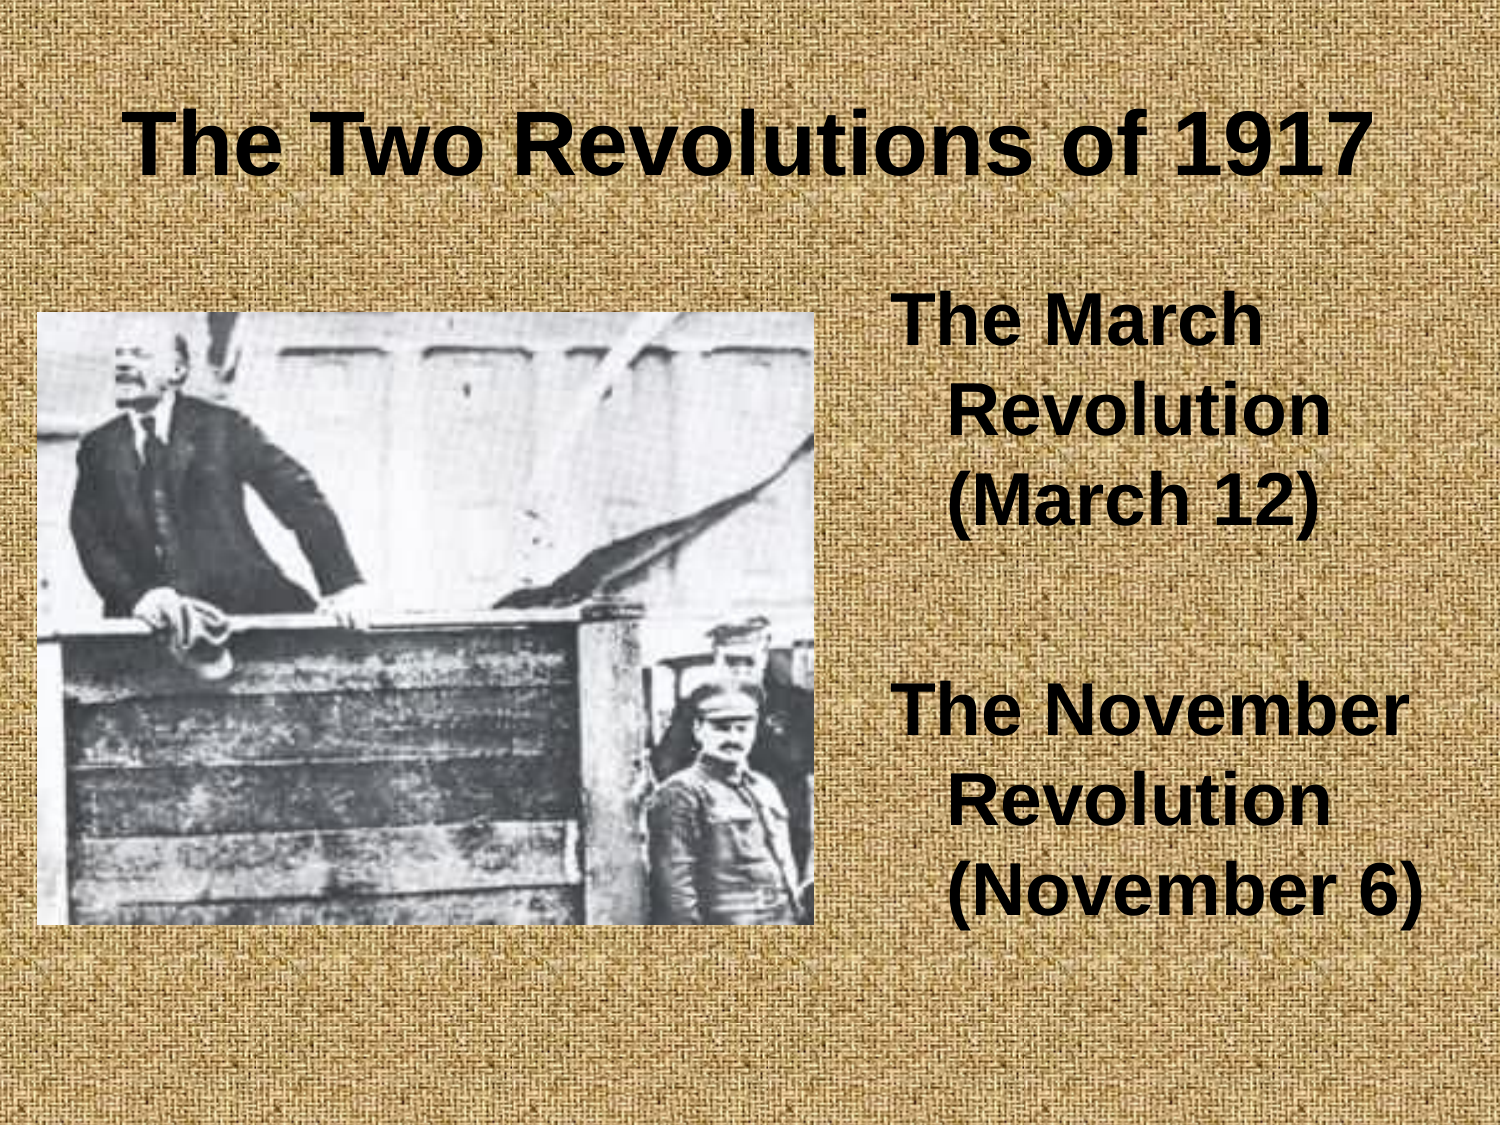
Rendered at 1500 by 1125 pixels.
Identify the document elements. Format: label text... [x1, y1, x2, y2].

list The March Revolution (March 12) The November Revolution (November 6) [874, 262, 1500, 1125]
title The Two Revolutions of 1917 [74, 44, 1426, 233]
picture [0, 0, 1500, 1125]
